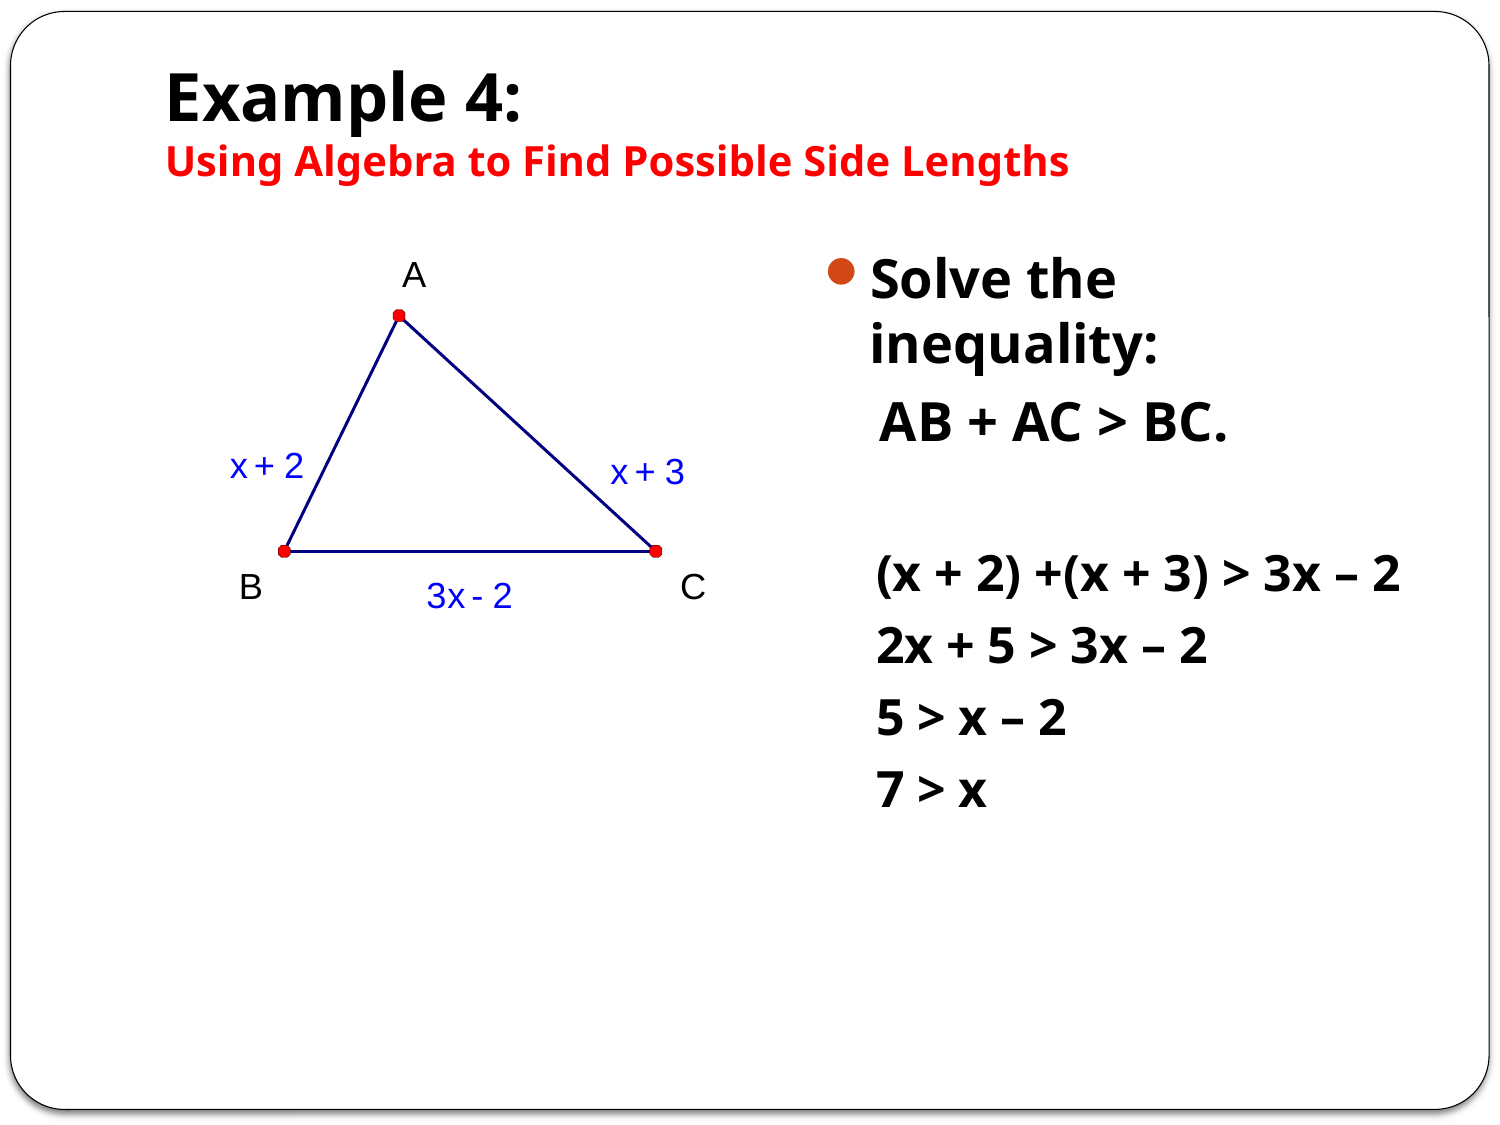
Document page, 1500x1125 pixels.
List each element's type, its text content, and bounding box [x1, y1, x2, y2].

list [187, 224, 738, 658]
title Example 4: Using Algebra to Find Possible Side Lengths [150, 45, 1425, 200]
list Solve the inequality: AB + AC > BC. (x + 2) +(x + 3) > 3x – 2 2x + 5 > 3x – 2 5 > x – 2 7 > x [809, 237, 1425, 988]
